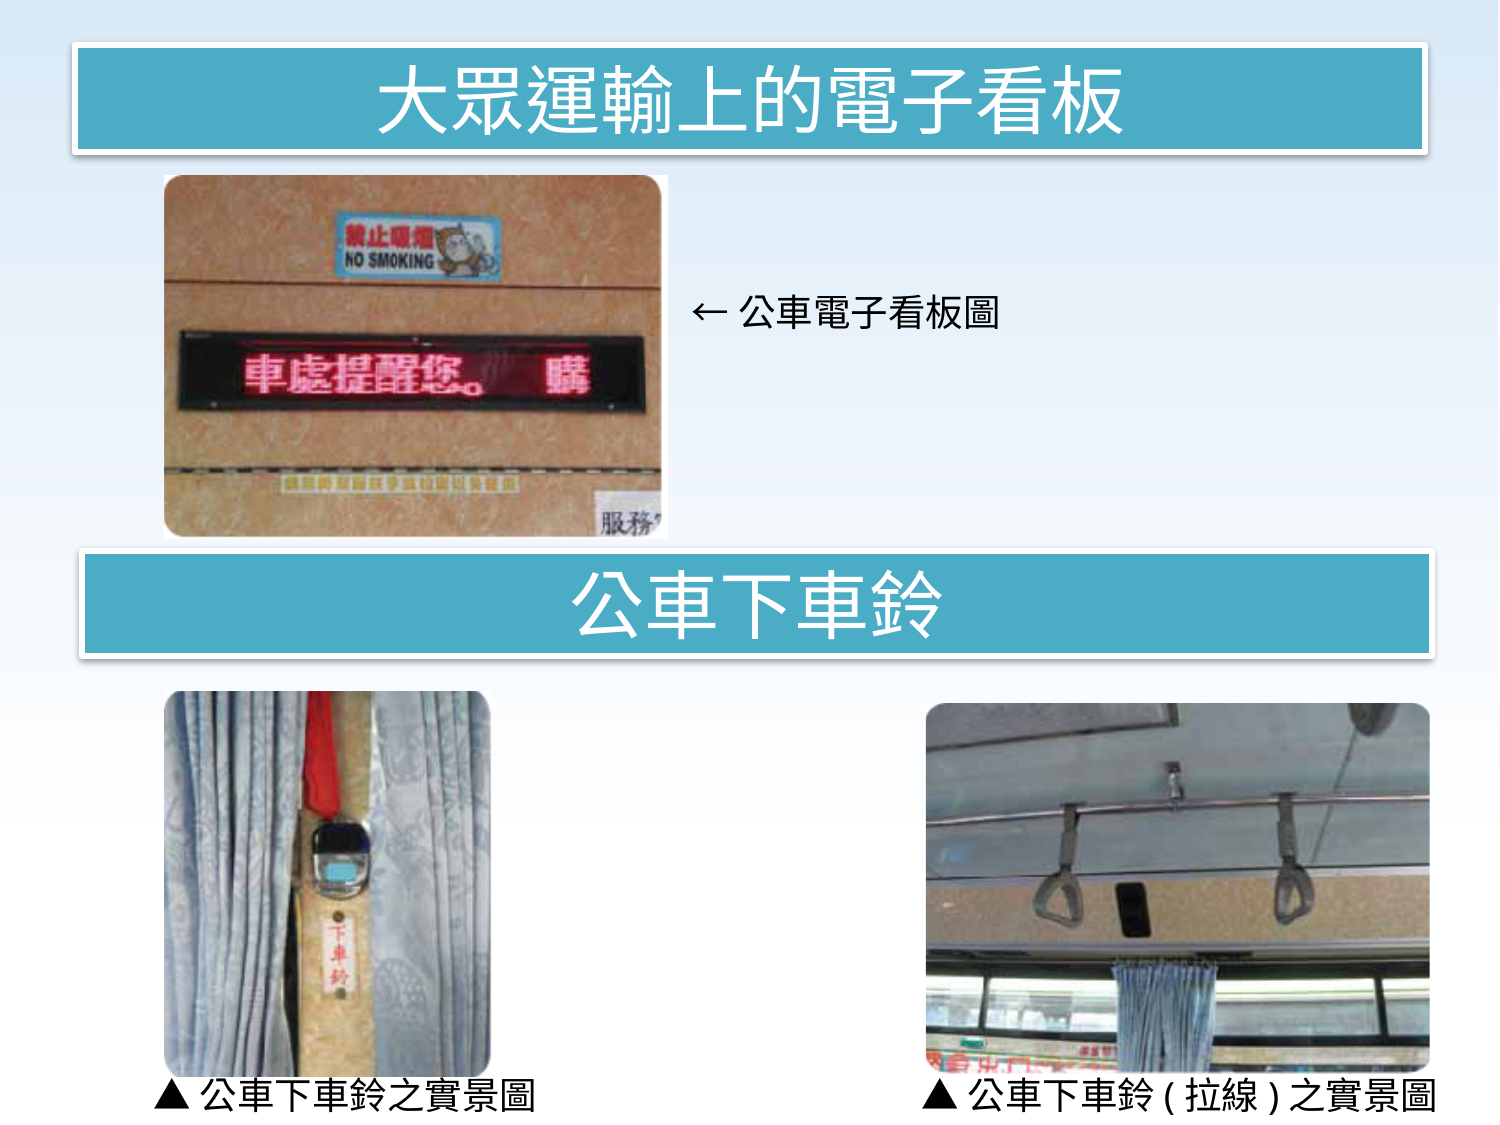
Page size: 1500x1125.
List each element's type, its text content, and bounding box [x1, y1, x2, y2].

title 大眾運輸上的電子看板 [72, 42, 1428, 155]
text_box 公車下車鈴 [79, 548, 1435, 659]
picture [0, 0, 1500, 1125]
text_box ←公車電子看板圖 [677, 281, 1016, 341]
text_box ▲公車下車鈴之實景圖 [138, 1064, 552, 1125]
text_box ▲公車下車鈴(拉線)之實景圖 [906, 1064, 1454, 1125]
